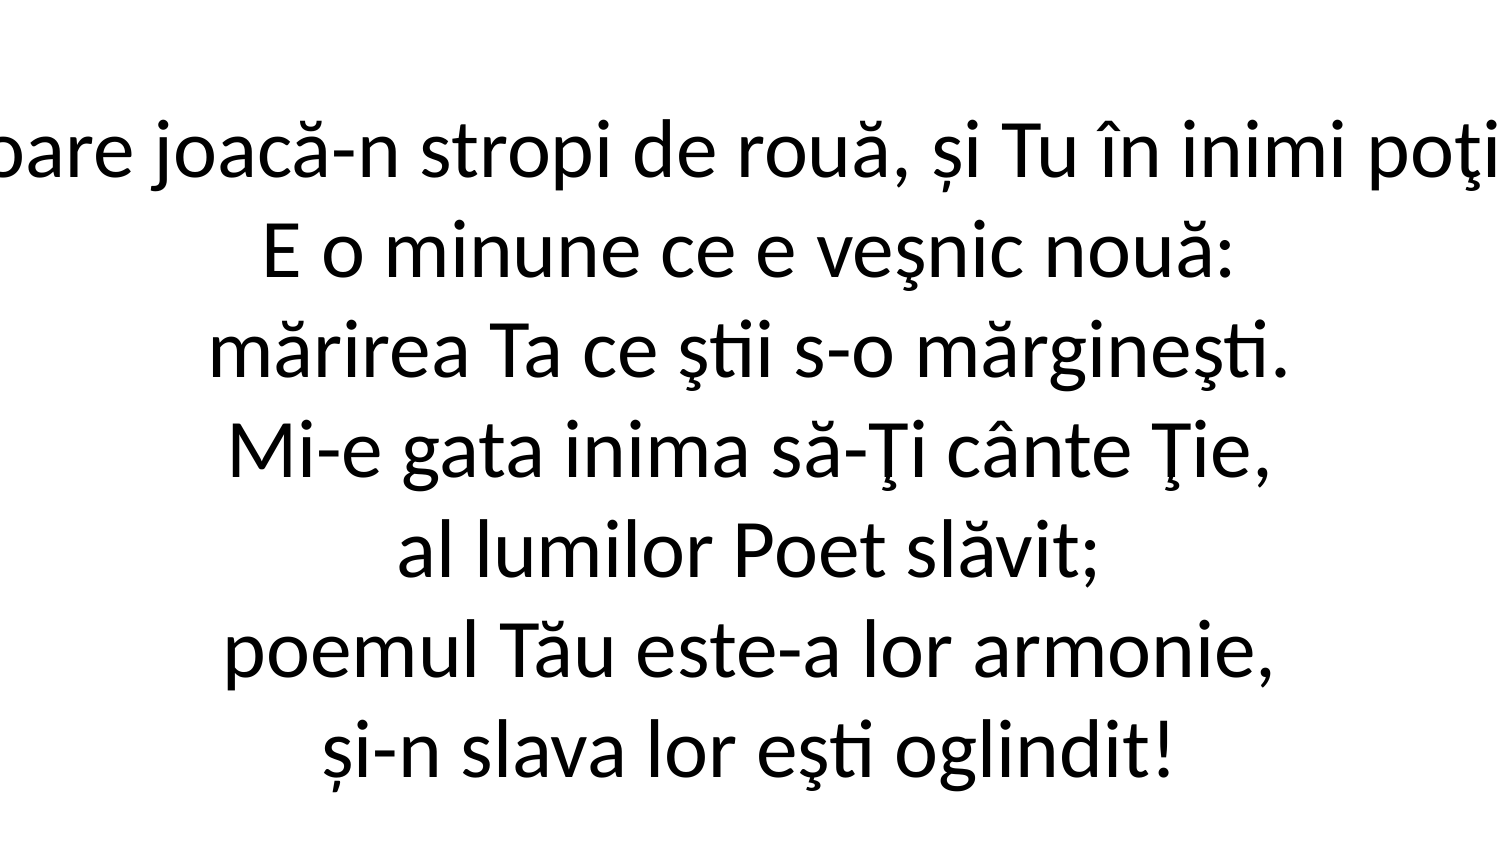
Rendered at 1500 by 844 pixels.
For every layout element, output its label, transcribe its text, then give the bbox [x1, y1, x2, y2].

text_box 1. Întregul soare joacă-n stropi de rouă, și Tu în inimi poţi să locuieşti. E o minune ce e veşnic nouă: mărirea Ta ce ştii s-o mărgineşti. Mi-e gata inima să-Ţi cânte Ţie, al lumilor Poet slăvit; poemul Tău este-a lor armonie, și-n slava lor eşti oglindit! [0, 42, 1500, 802]
